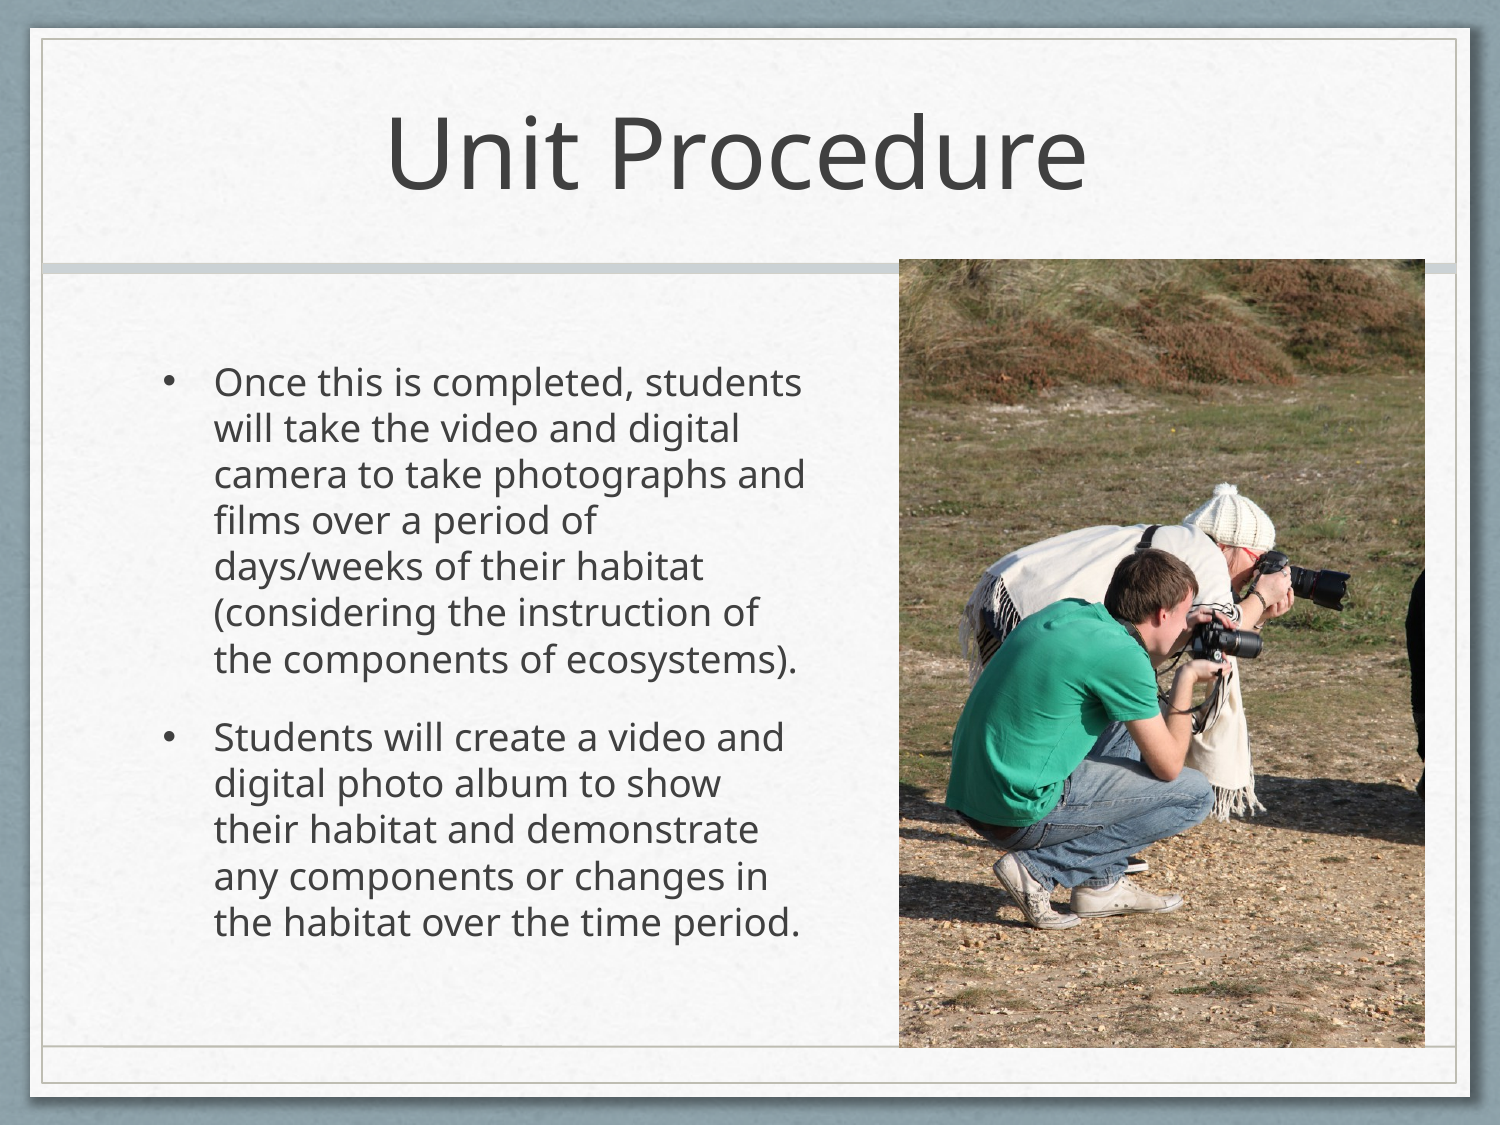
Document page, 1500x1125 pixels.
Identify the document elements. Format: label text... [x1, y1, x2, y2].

picture [30, 28, 1470, 1097]
title Unit Procedure [147, 40, 1353, 260]
list Once this is completed, students will take the video and digital camera to take photographs and films over a period of days/weeks of their habitat (considering the instruction of the components of ecosystems). Students will create a video and digital photo album to show their habitat and demonstrate any components or changes in the habitat over the time period. [147, 350, 825, 995]
